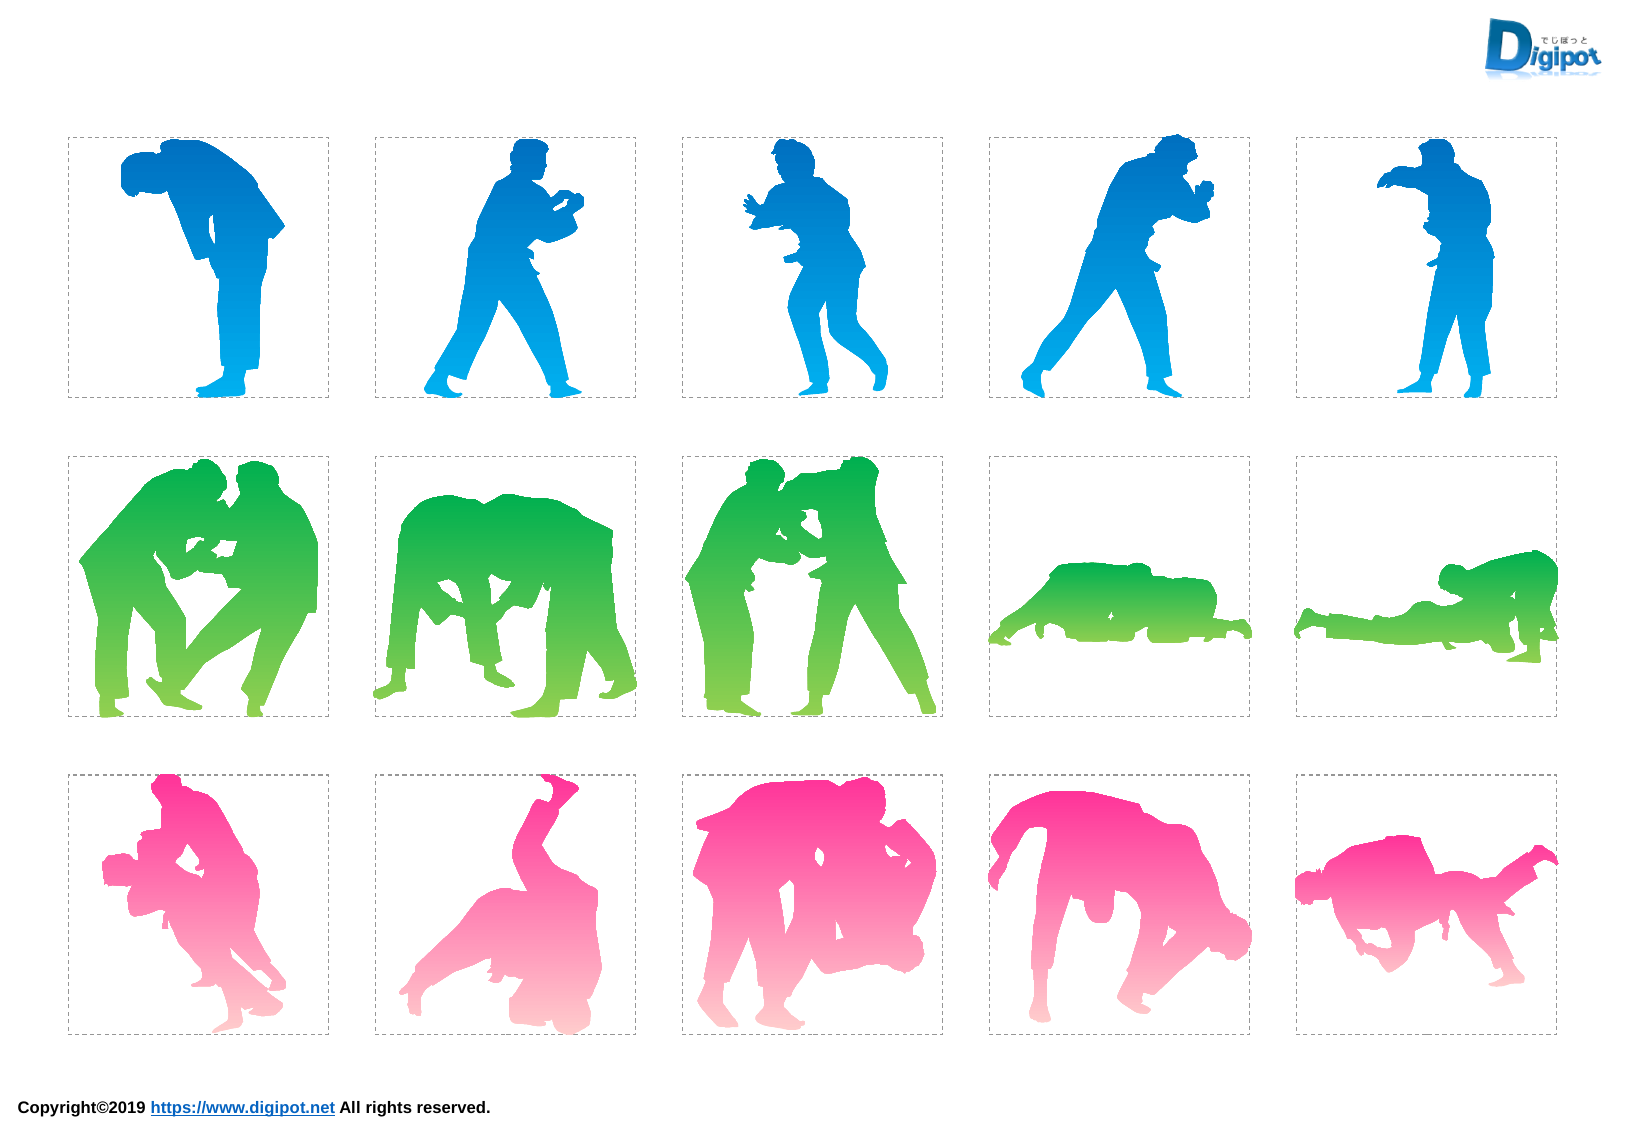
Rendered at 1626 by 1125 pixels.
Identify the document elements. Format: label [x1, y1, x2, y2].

text_box [399, 774, 602, 1036]
text_box [692, 776, 937, 1031]
text_box [743, 138, 889, 396]
text_box [424, 139, 585, 399]
text_box [102, 773, 287, 1034]
text_box [79, 459, 319, 718]
text_box [1376, 138, 1495, 398]
text_box [120, 139, 285, 398]
text_box [1021, 134, 1215, 398]
picture [1485, 18, 1602, 82]
text_box [988, 791, 1252, 1023]
text_box [988, 562, 1253, 646]
text_box [1293, 550, 1559, 664]
text_box [1294, 835, 1559, 987]
text_box [372, 493, 638, 718]
text_box [685, 457, 937, 717]
